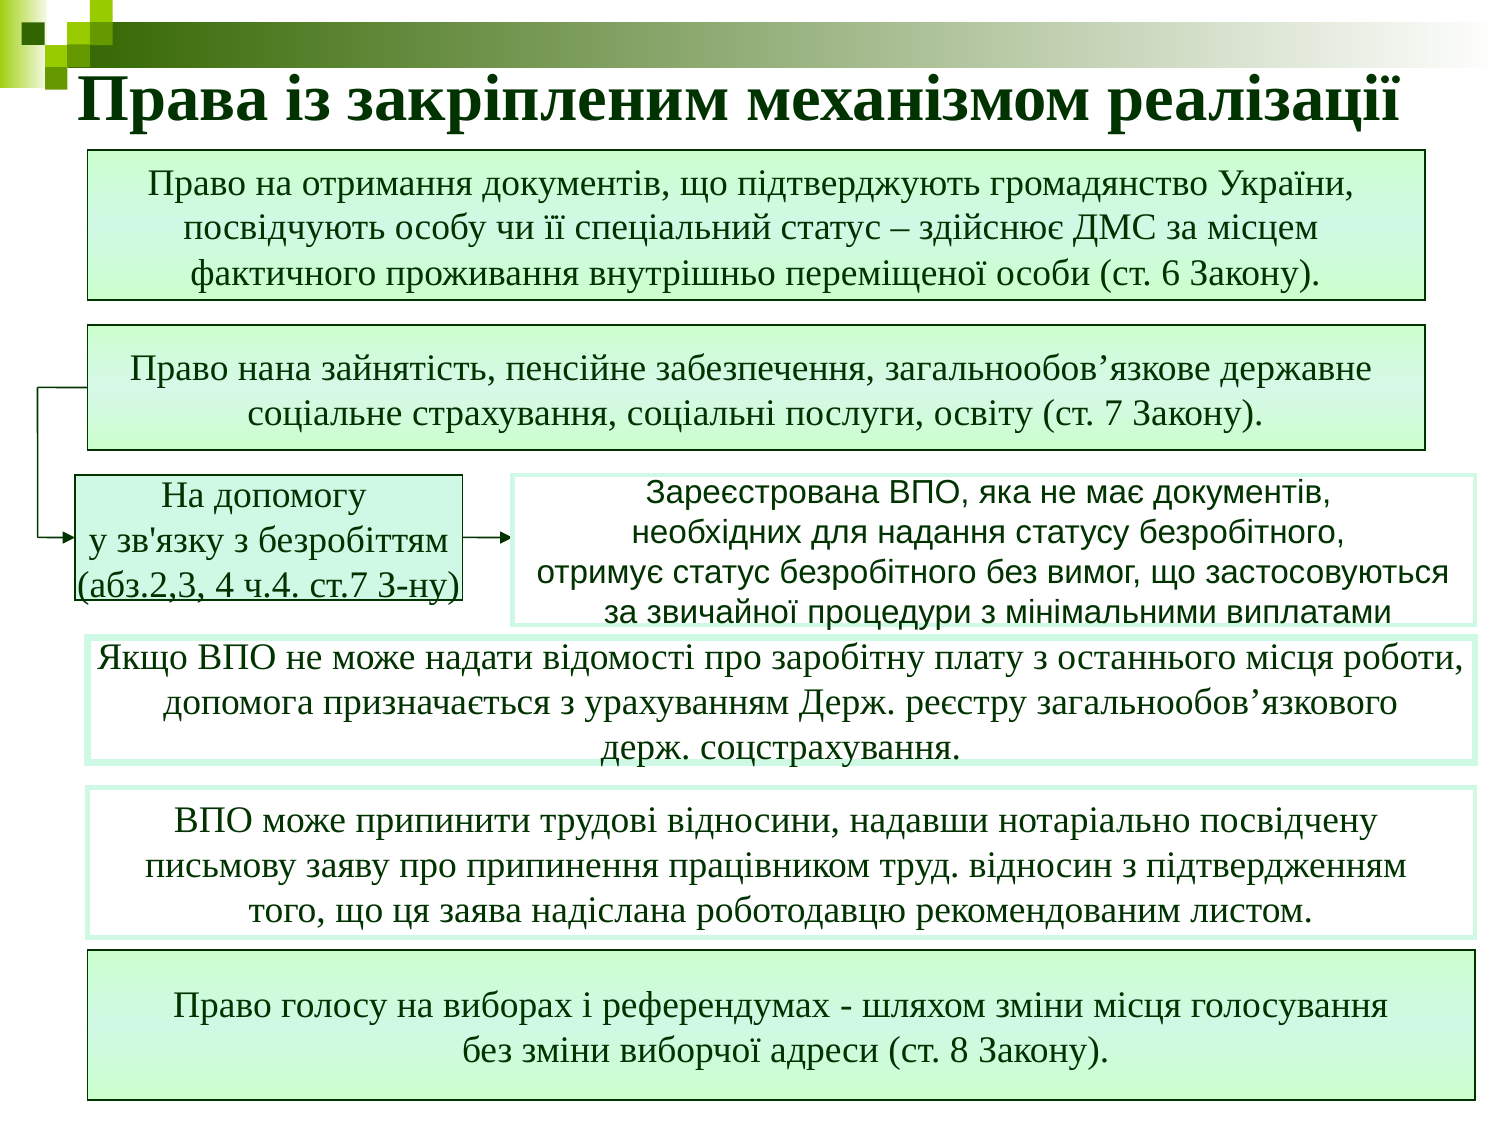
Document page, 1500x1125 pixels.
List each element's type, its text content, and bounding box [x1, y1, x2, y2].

text_box На допомогу у зв'язку з безробіттям (абз.2,3, 4 ч.4. ст.7 З-ну) [74, 474, 463, 600]
text_box Якщо ВПО не може надати відомості про заробітну плату з останнього місця роботи, допомога призначається з урахуванням Держ. реєстру загальнообов’язкового держ. соцстрахування. [87, 637, 1475, 763]
text_box Зареєстрована ВПО, яка не має документів, необхідних для надання статусу безробітного, отримує статус безробітного без вимог, що застосовуються за звичайної процедури з мінімальними виплатами [512, 474, 1475, 625]
text_box Право на отримання документів, що підтверджують громадянство України, посвідчують особу чи її спеціальний статус – здійснює ДМС за місцем фактичного проживання внутрішньо переміщеної особи (ст. 6 Закону). [87, 149, 1425, 300]
text_box [462, 531, 512, 544]
text_box [37, 531, 74, 544]
text_box ВПО може припинити трудові відносини, надавши нотаріально посвідчену письмову заяву про припинення працівником труд. відносин з підтвердженням того, що ця заява надіслана роботодавцю рекомендованим листом. [87, 787, 1475, 938]
text_box Право нана зайнятість, пенсійне забезпечення, загальнообов’язкове державне соціальне страхування, соціальні послуги, освіту (ст. 7 Закону). [87, 324, 1425, 450]
text_box Право голосу на виборах і референдумах - шляхом зміни місця голосування без зміни виборчої адреси (ст. 8 Закону). [87, 949, 1475, 1100]
title Права із закріпленим механізмом реалізації [62, 24, 1500, 163]
